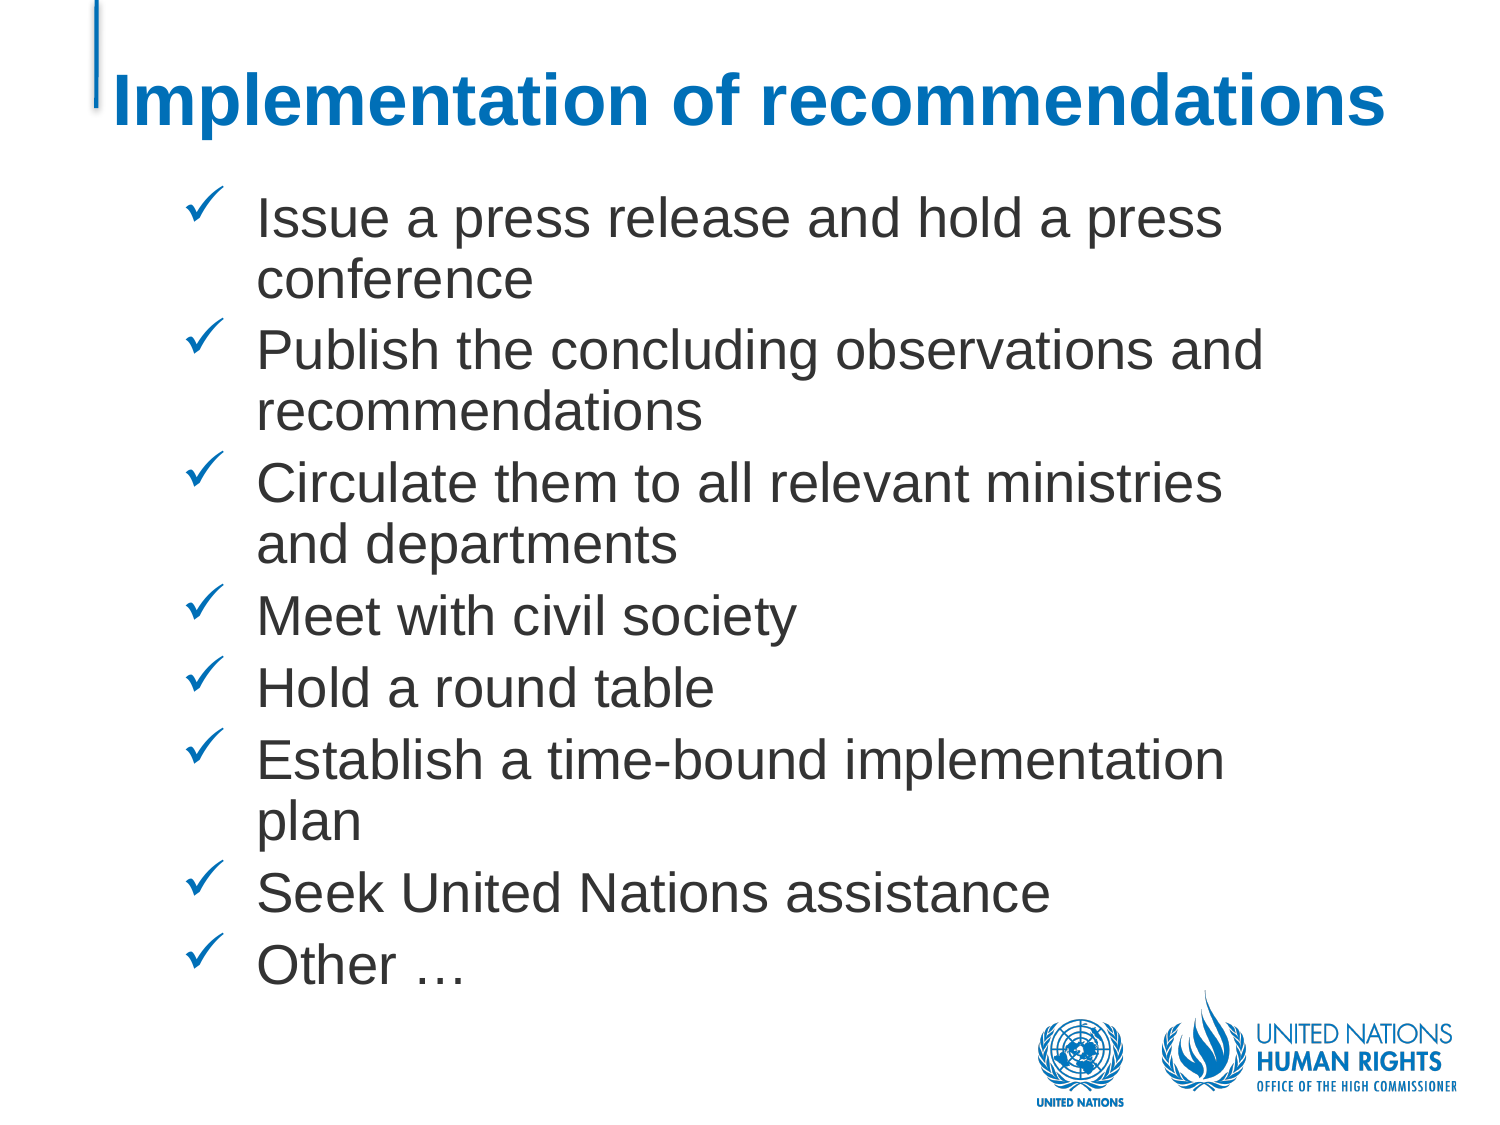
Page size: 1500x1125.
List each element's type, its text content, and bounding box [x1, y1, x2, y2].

text_box Issue a press release and hold a press conference Publish the concluding observations and recommendations Circulate them to all relevant ministries and departments Meet with civil society Hold a round table Establish a time-bound implementation plan Seek United Nations assistance Other … [166, 181, 1325, 969]
picture [1037, 990, 1457, 1107]
title Implementation of recommendations [65, 45, 1437, 224]
